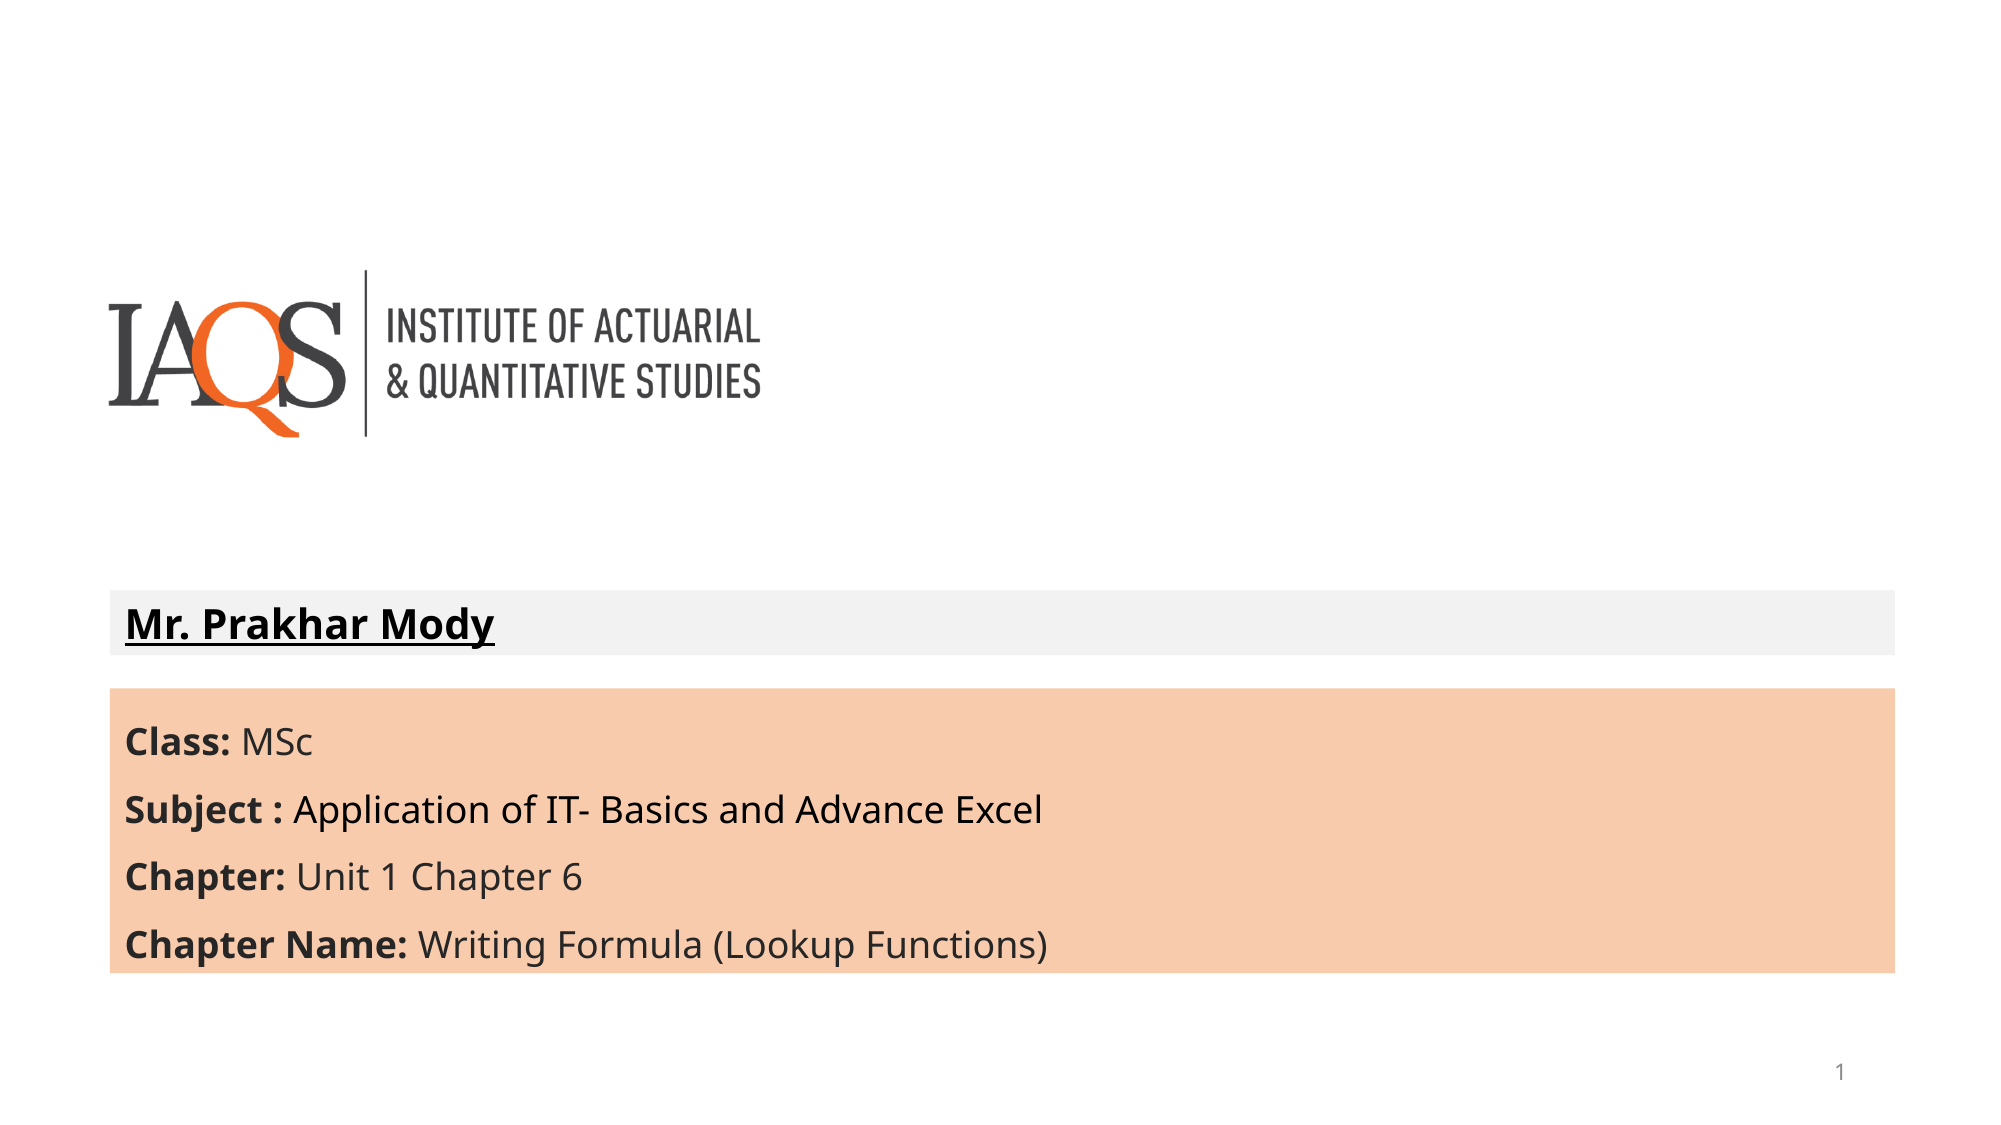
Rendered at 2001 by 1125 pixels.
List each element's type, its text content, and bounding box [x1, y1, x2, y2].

text_box Mr. Prakhar Mody [109, 590, 1895, 656]
text_box Class: MSc Subject : Application of IT- Basics and Advance Excel Chapter: Unit 1 Chapter 6 Chapter Name: Writing Formula (Lookup Functions) [109, 688, 1895, 974]
picture [67, 261, 801, 446]
slide_number 1 [1412, 1042, 1863, 1103]
